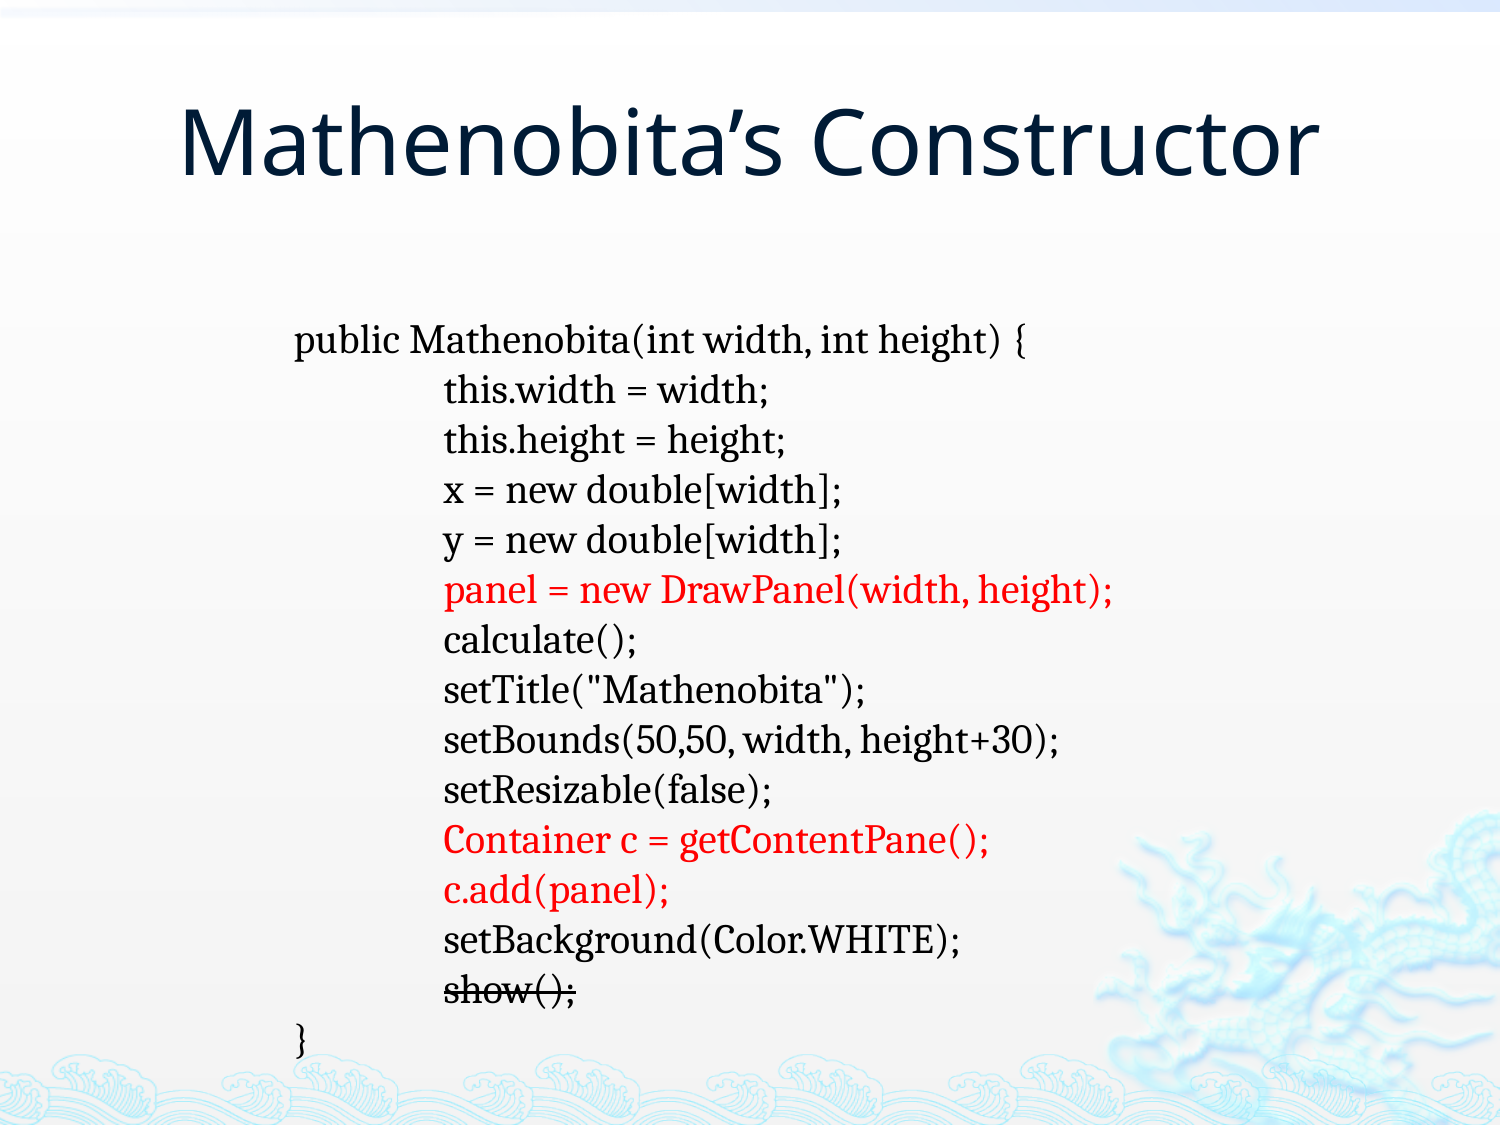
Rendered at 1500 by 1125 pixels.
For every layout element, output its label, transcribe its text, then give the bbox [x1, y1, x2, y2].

title Mathenobita’s Constructor [75, 45, 1425, 233]
text_box public Mathenobita(int width, int height) { this.width = width; this.height = height; x = new double[width]; y = new double[width]; panel = new DrawPanel(width, height); calculate(); setTitle("Mathenobita"); setBounds(50,50, width, height+30); setResizable(false); Container c = getContentPane(); c.add(panel); setBackground(Color.WHITE); show(); } [128, 304, 1348, 1070]
